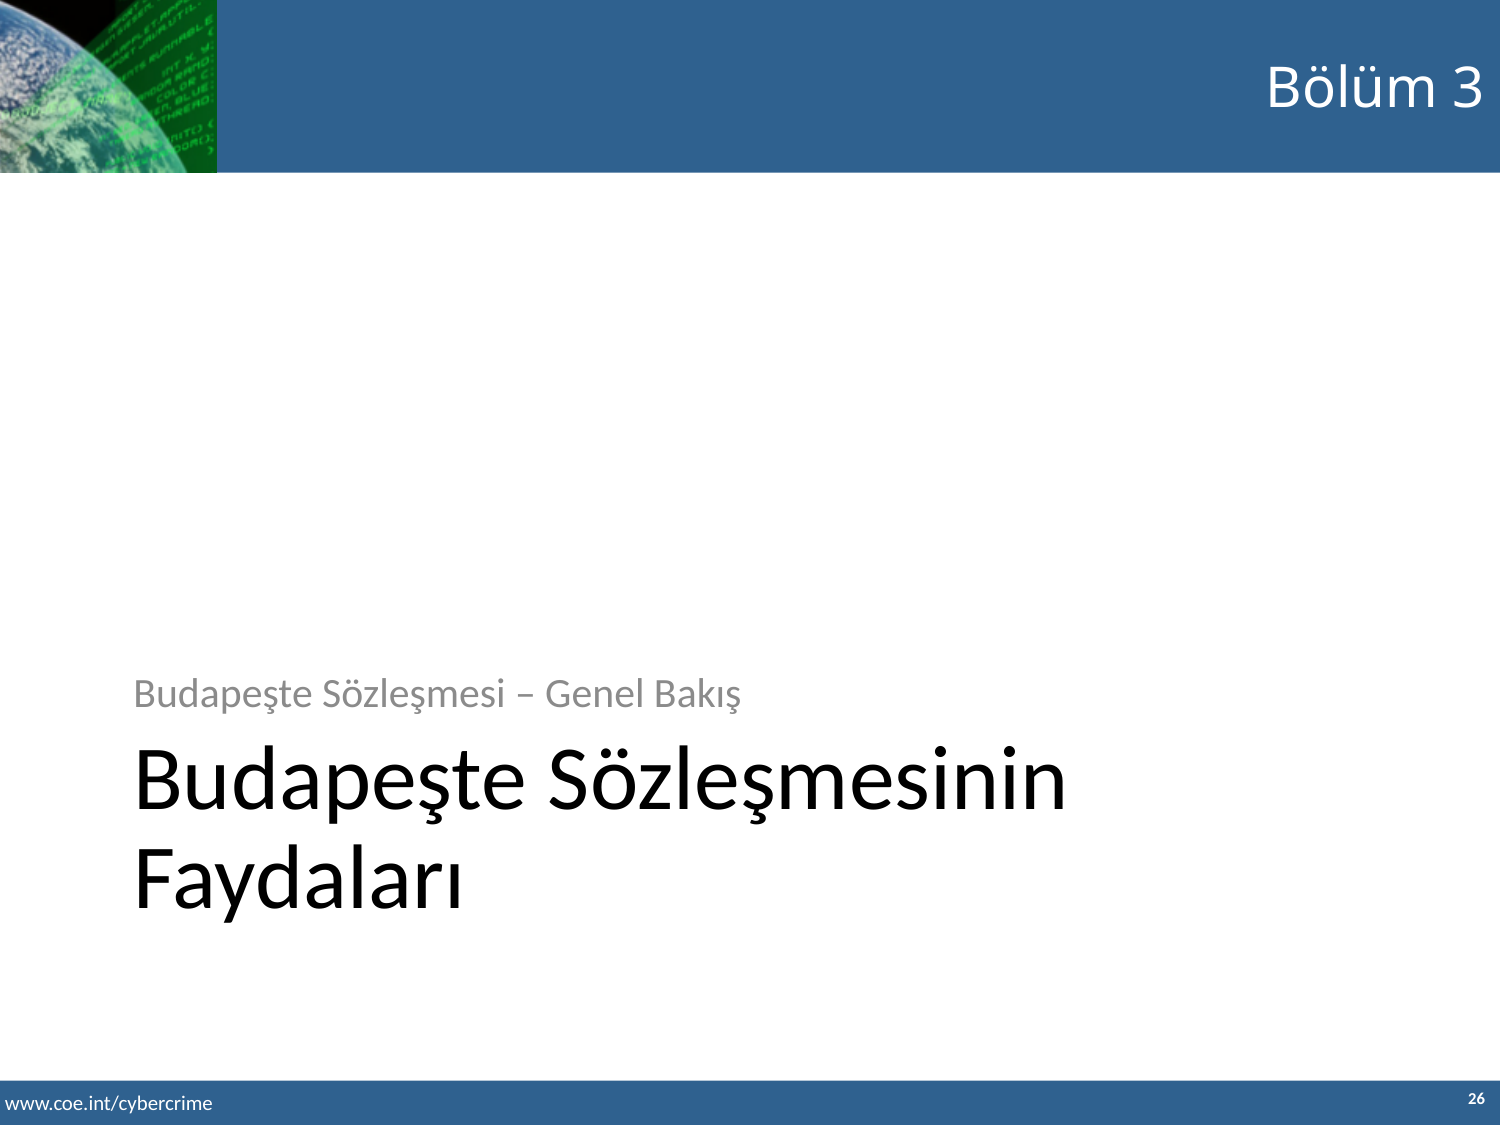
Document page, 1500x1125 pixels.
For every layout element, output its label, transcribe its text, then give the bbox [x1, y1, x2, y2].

slide_number 26 [1162, 1080, 1500, 1125]
list Bölüm 3 [421, 0, 1500, 172]
picture [0, 0, 217, 173]
text_box Budapeşte Sözleşmesinin Faydaları [118, 722, 1412, 947]
text_box Budapeşte Sözleşmesi – Genel Bakış [118, 476, 1394, 722]
